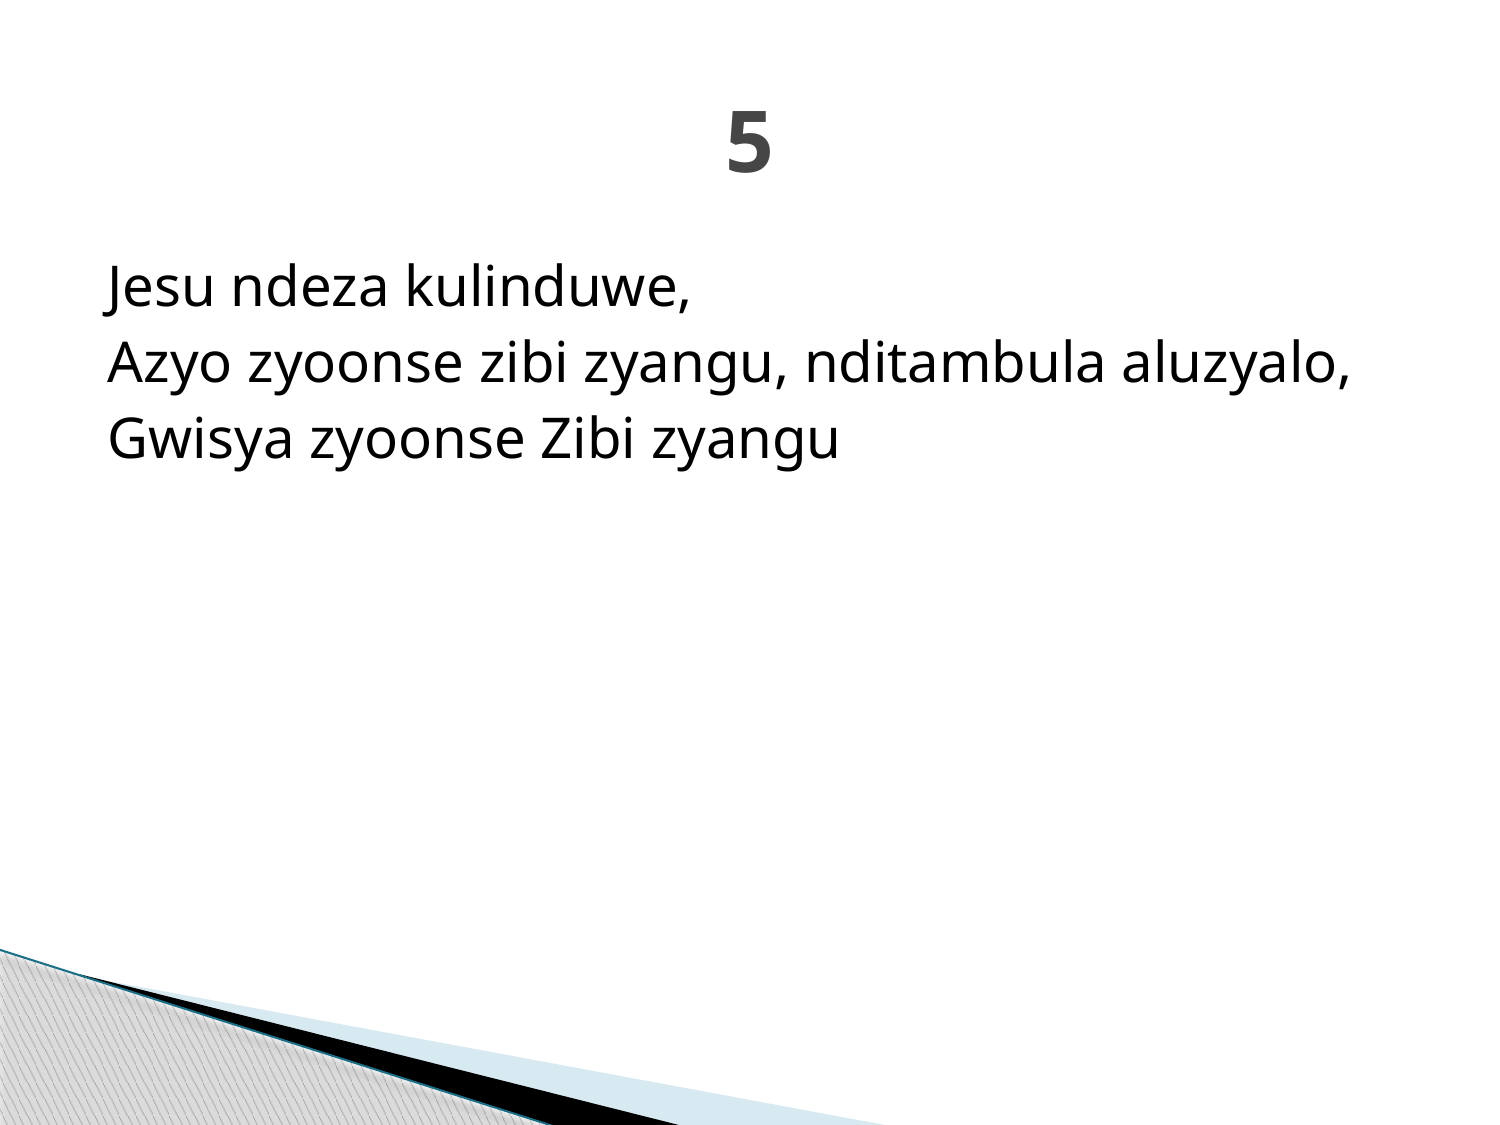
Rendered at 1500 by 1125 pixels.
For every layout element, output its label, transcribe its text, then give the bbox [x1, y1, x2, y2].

list Jesu ndeza kulinduwe, Azyo zyoonse zibi zyangu, nditambula aluzyalo, Gwisya zyoonse Zibi zyangu [75, 243, 1425, 986]
title 5 [75, 45, 1425, 233]
